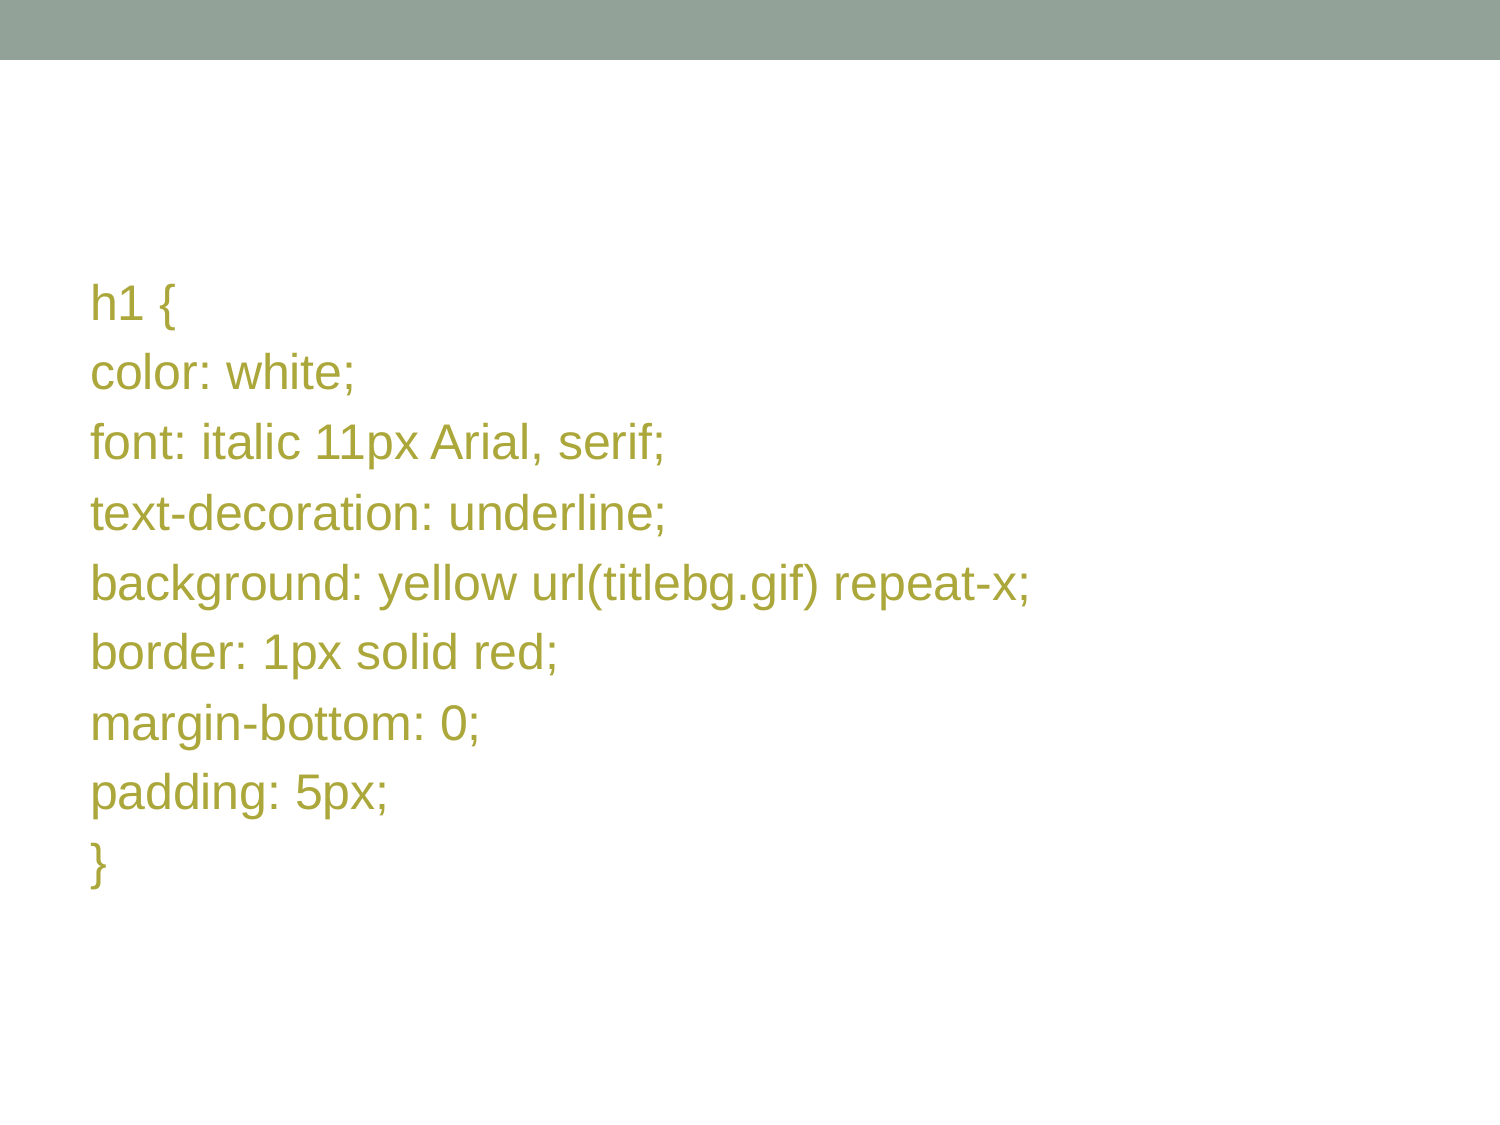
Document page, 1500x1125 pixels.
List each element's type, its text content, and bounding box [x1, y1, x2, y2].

list h1 { color: white; font: italic 11px Arial, serif; text-decoration: underline; background: yellow url(titlebg.gif) repeat-x; border: 1px solid red; margin-bottom: 0; padding: 5px; } [75, 262, 1425, 1063]
